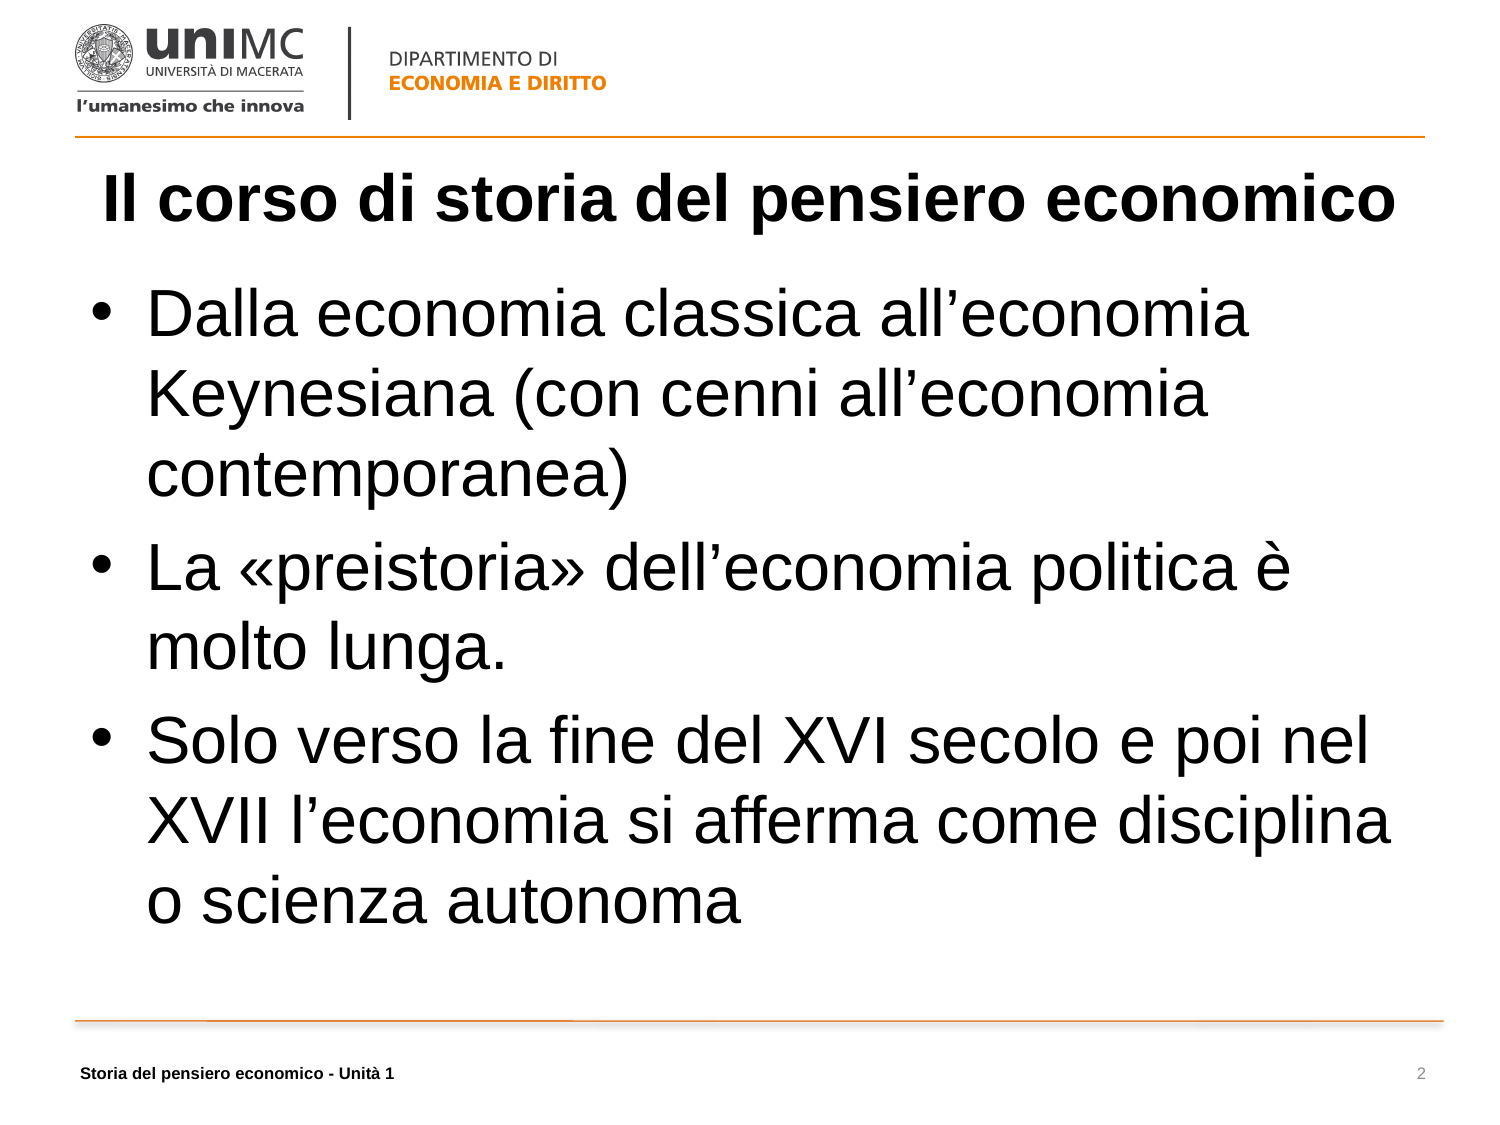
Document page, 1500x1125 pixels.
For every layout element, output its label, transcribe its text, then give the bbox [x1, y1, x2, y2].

picture [75, 24, 1425, 138]
footer Storia del pensiero economico - Unità 1 [0, 1042, 475, 1103]
slide_number 2 [1091, 1042, 1442, 1103]
list Dalla economia classica all’economia Keynesiana (con cenni all’economia contemporanea) La «preistoria» dell’economia politica è molto lunga. Solo verso la fine del XVI secolo e poi nel XVII l’economia si afferma come disciplina o scienza autonoma [75, 262, 1425, 1005]
title Il corso di storia del pensiero economico [75, 149, 1425, 241]
